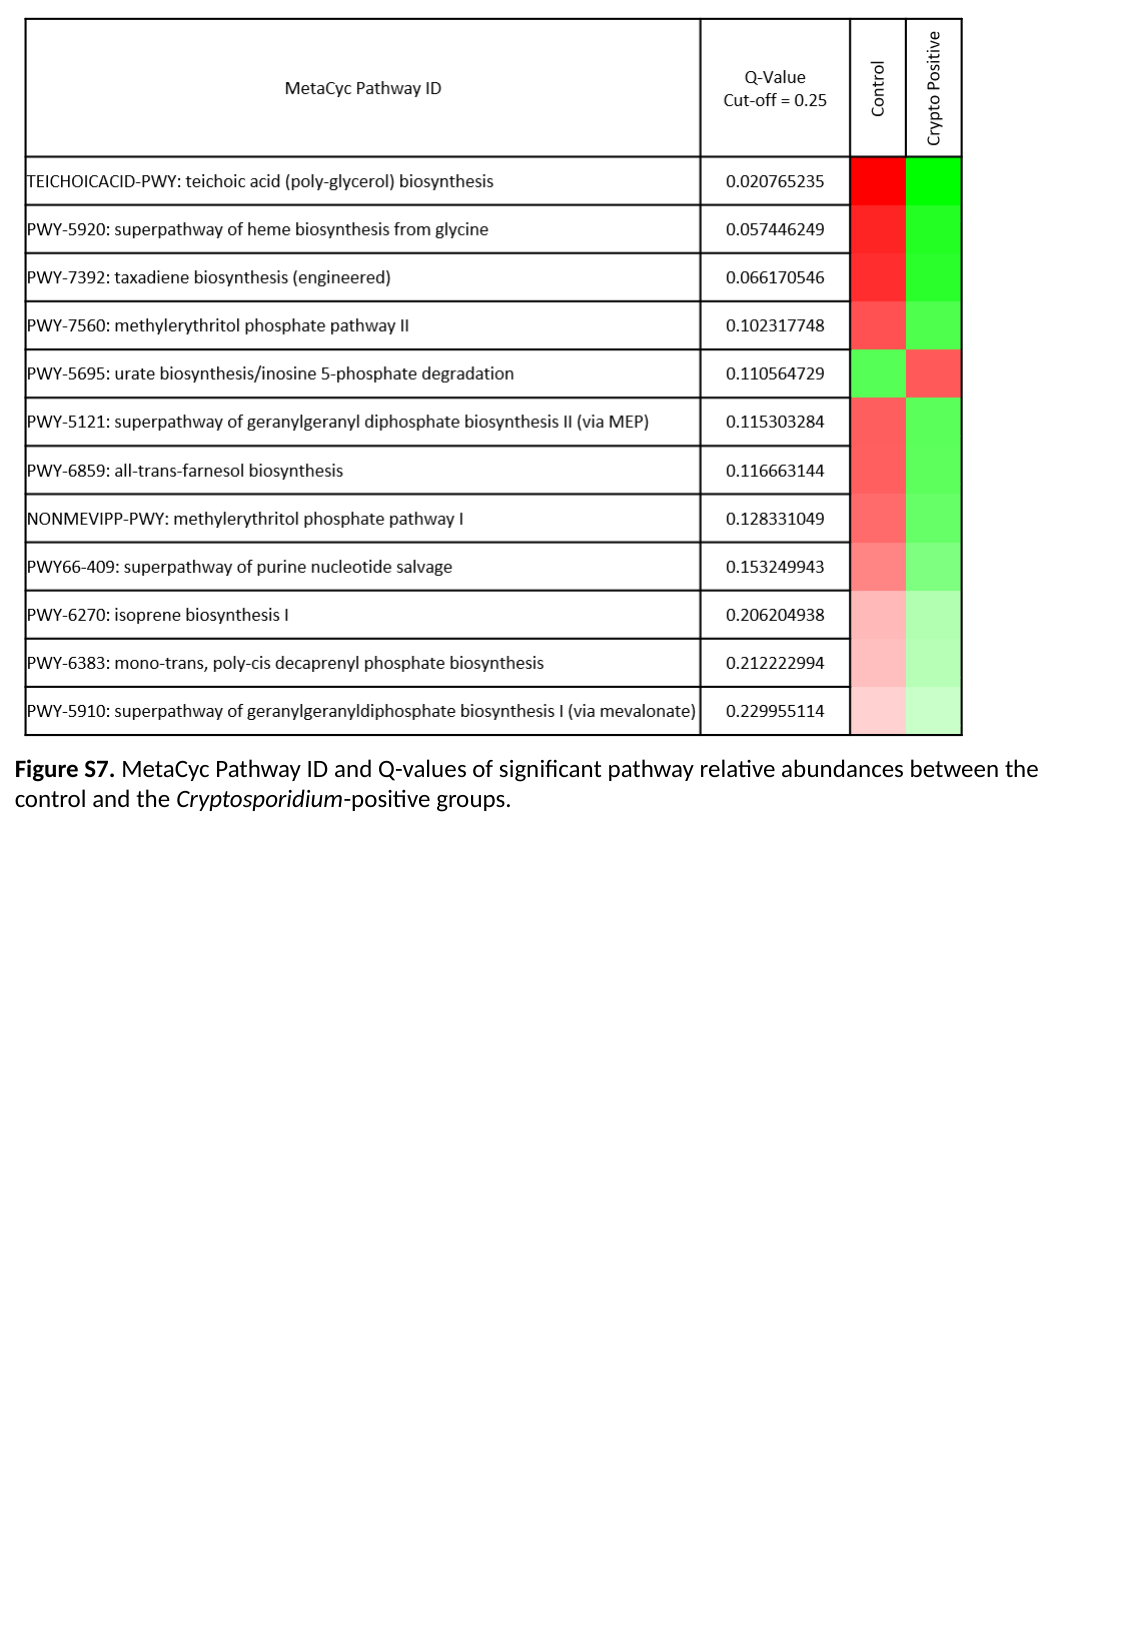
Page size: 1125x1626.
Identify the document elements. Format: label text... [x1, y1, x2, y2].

text_box Figure S7. MetaCyc Pathway ID and Q-values of significant pathway relative abundances between the control and the Cryptosporidium-positive groups. [0, 745, 1120, 820]
picture [24, 17, 964, 746]
